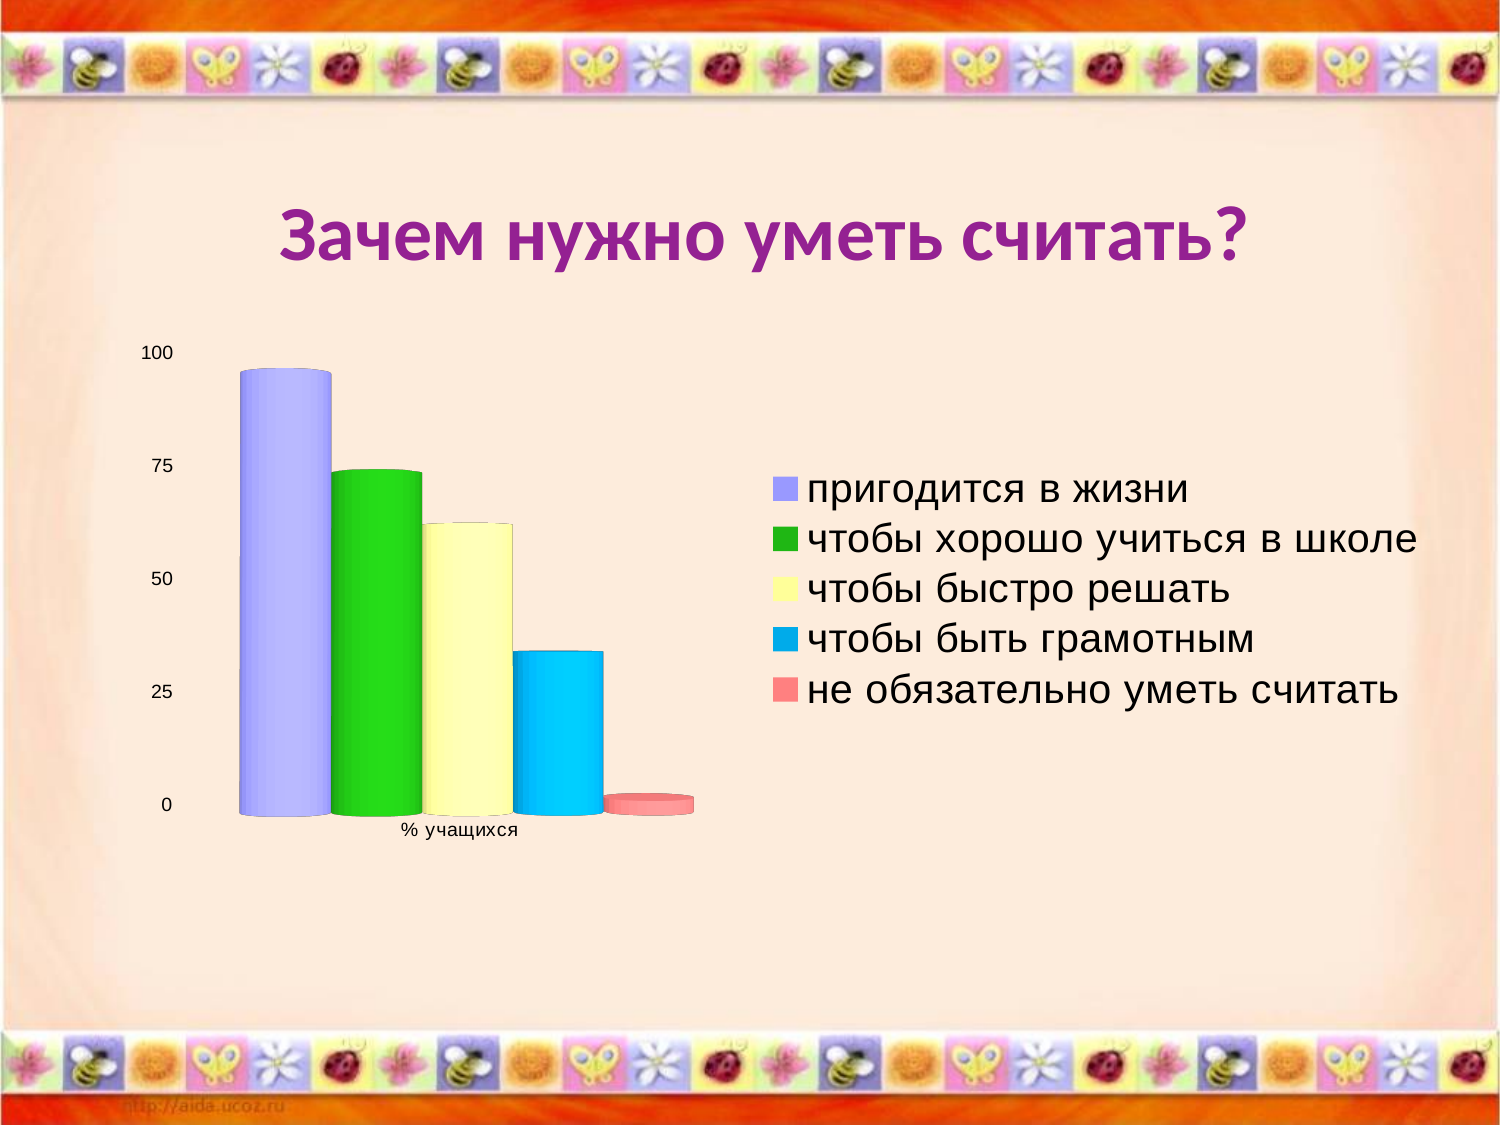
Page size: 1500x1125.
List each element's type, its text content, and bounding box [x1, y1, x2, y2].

picture [0, 0, 1500, 1125]
title Зачем нужно уметь считать? [208, 161, 1323, 298]
chart [140, 323, 1454, 842]
